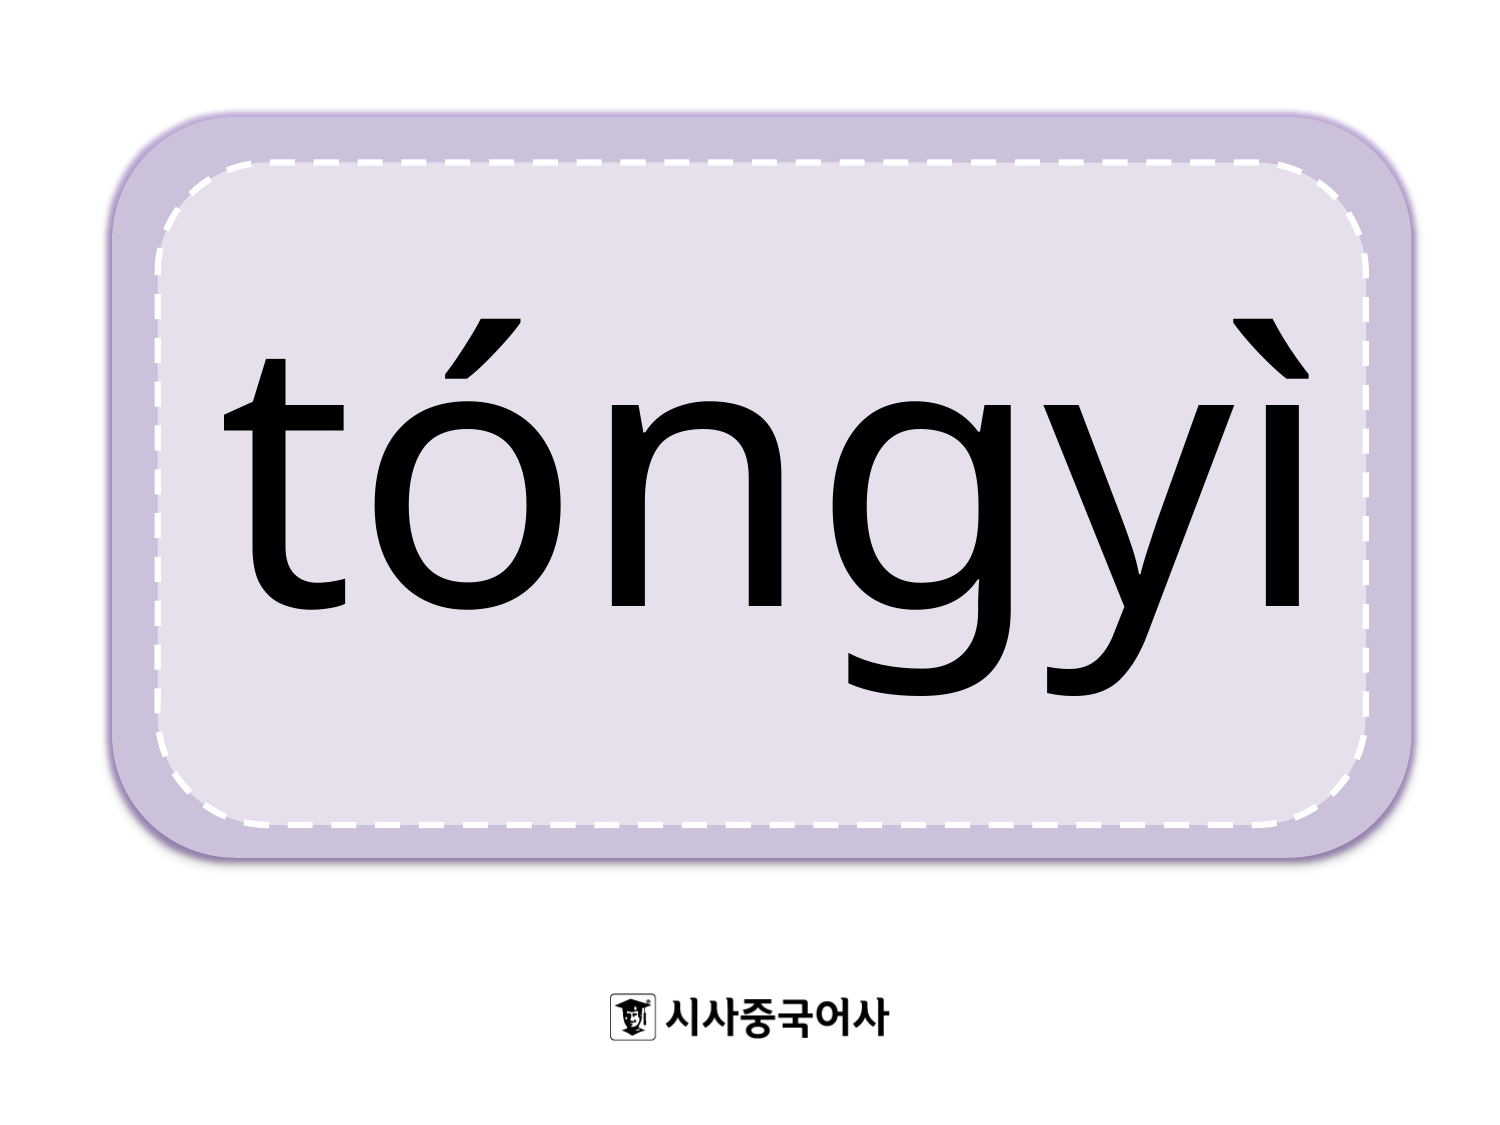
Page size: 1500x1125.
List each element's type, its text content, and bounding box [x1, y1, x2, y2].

text_box tóngyì [171, 125, 1380, 788]
picture [602, 987, 898, 1047]
